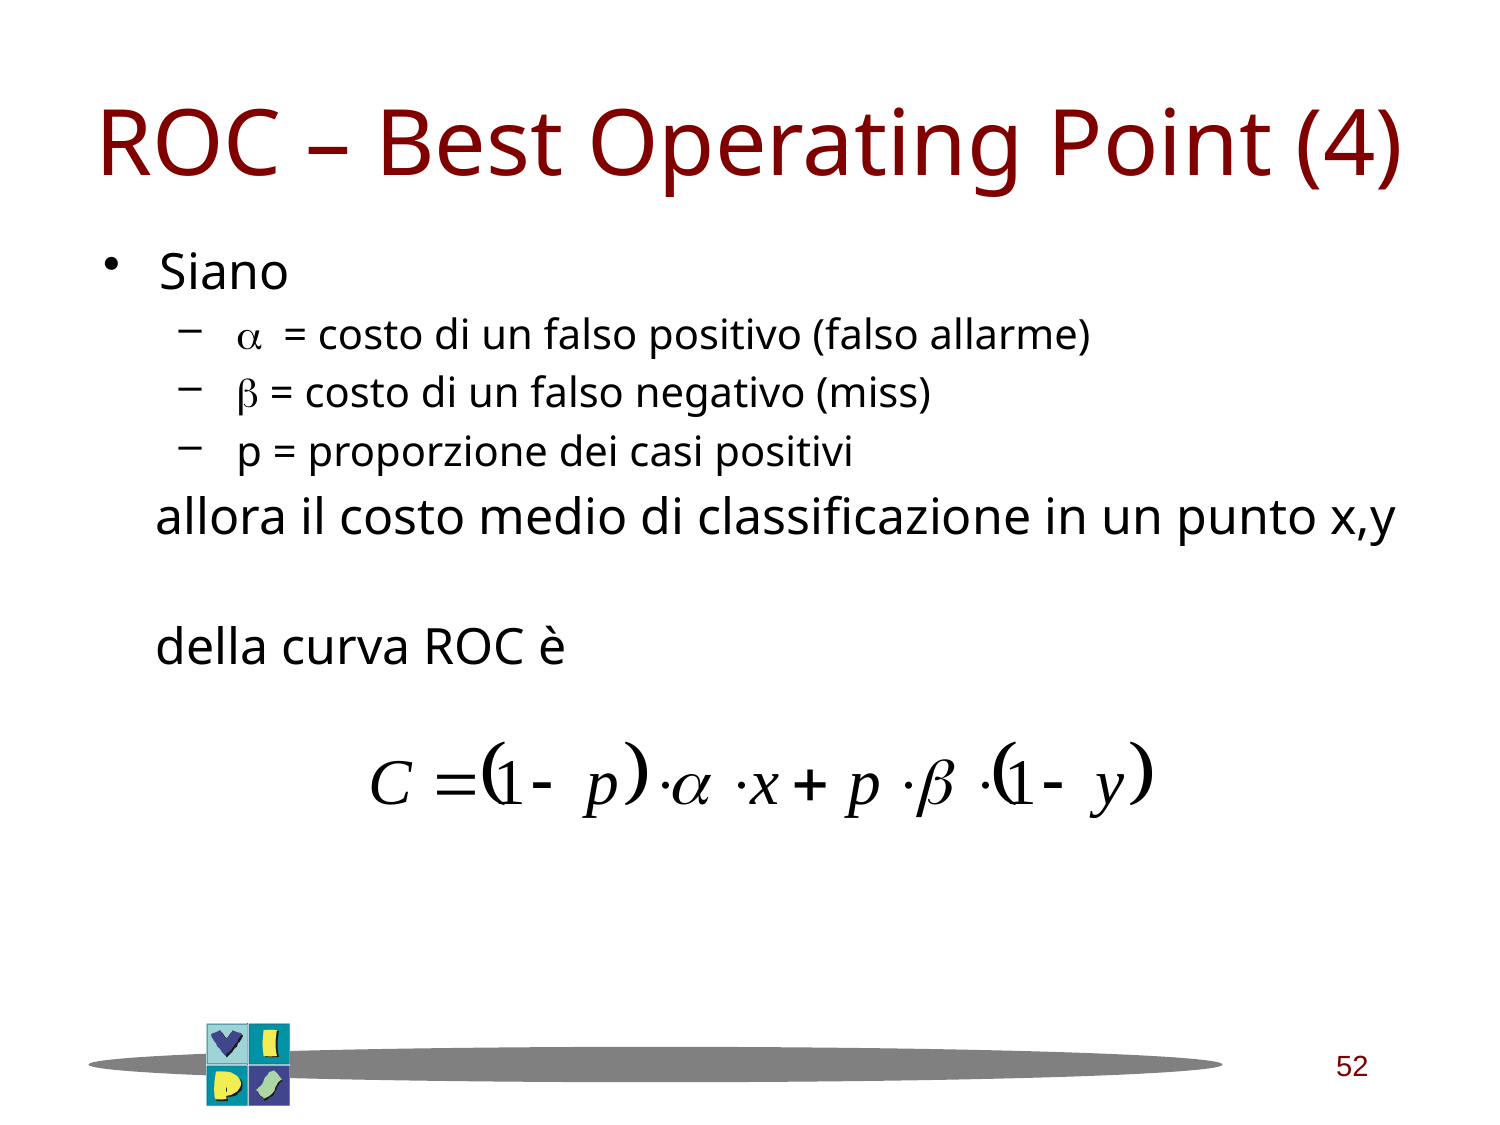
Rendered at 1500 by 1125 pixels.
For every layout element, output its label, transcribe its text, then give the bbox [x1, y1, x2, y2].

title ROC – Best Operating Point (4) [75, 45, 1425, 233]
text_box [359, 739, 1157, 833]
picture [206, 1023, 290, 1106]
list Siano a = costo di un falso positivo (falso allarme) b = costo di un falso negativo (miss) p = proporzione dei casi positivi allora il costo medio di classificazione in un punto x,y della curva ROC è [88, 231, 1439, 975]
slide_number 52 [1033, 1039, 1384, 1118]
